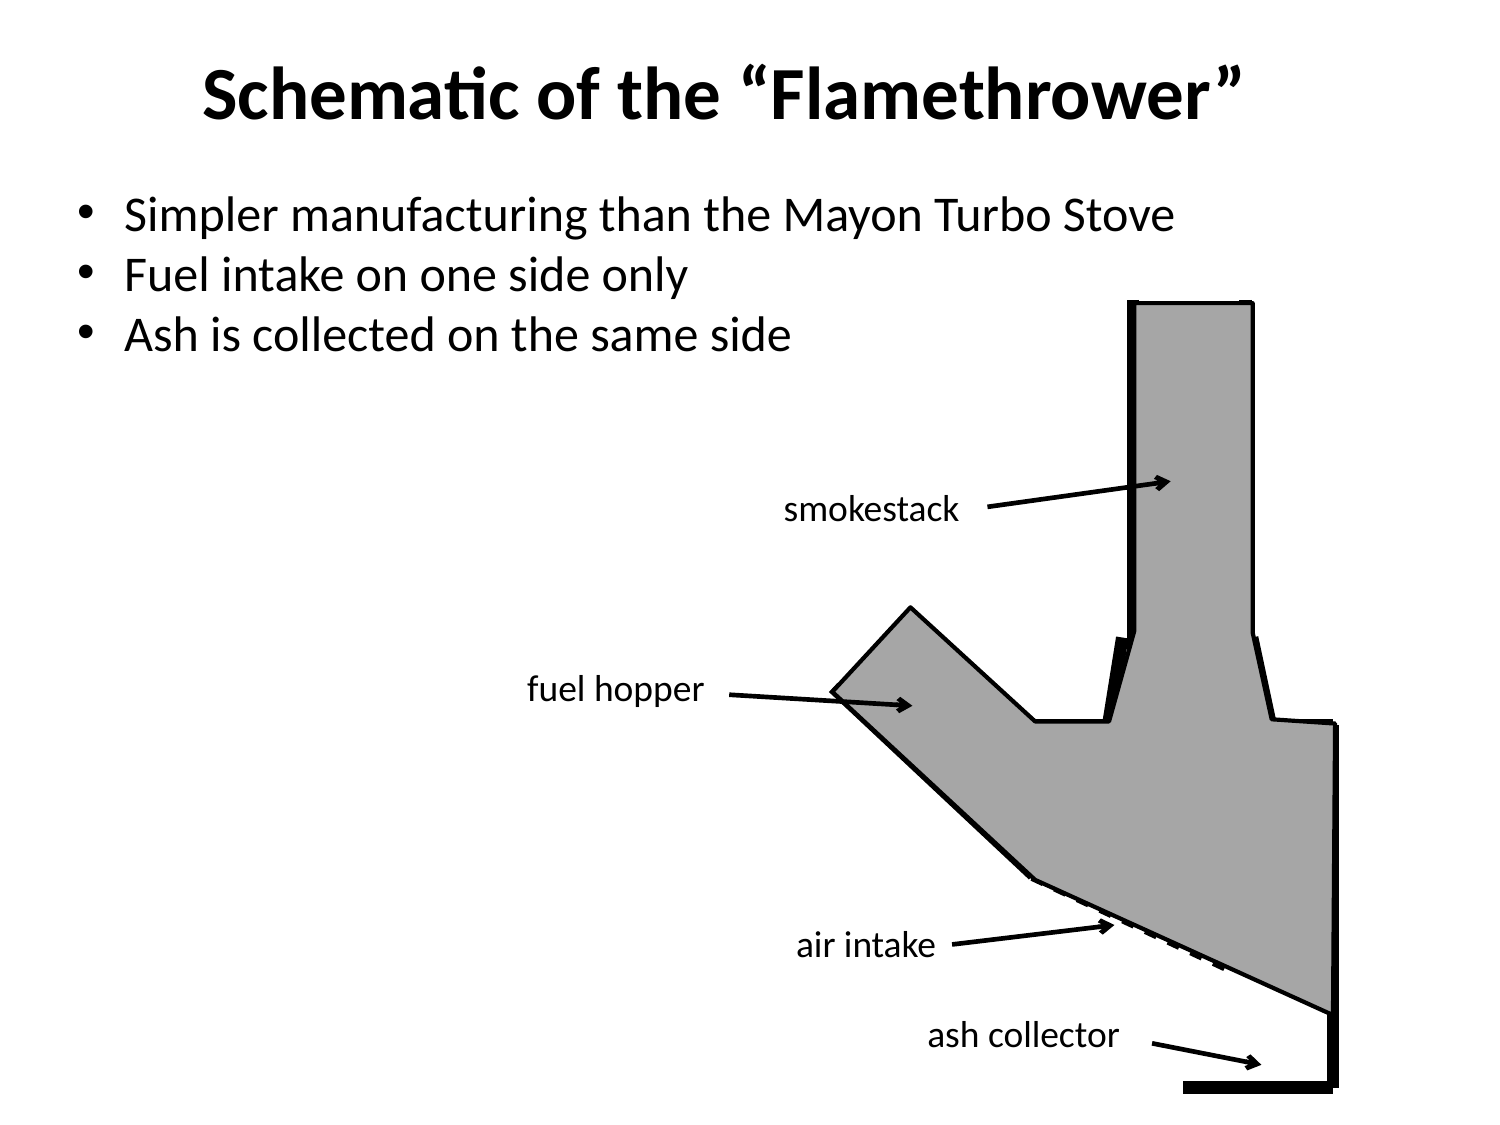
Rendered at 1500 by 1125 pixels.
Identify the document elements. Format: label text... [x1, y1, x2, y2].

text_box air intake [781, 912, 827, 972]
text_box smokestack [768, 476, 827, 537]
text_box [951, 924, 1115, 945]
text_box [833, 299, 1334, 1088]
text_box Schematic of the “Flamethrower” [187, 37, 1350, 143]
text_box fuel hopper [512, 656, 775, 716]
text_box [728, 694, 913, 707]
text_box Simpler manufacturing than the Mayon Turbo Stove Fuel intake on one side only Ash is collected on the same side [62, 174, 1334, 370]
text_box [987, 480, 1171, 509]
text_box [1151, 1043, 1262, 1066]
